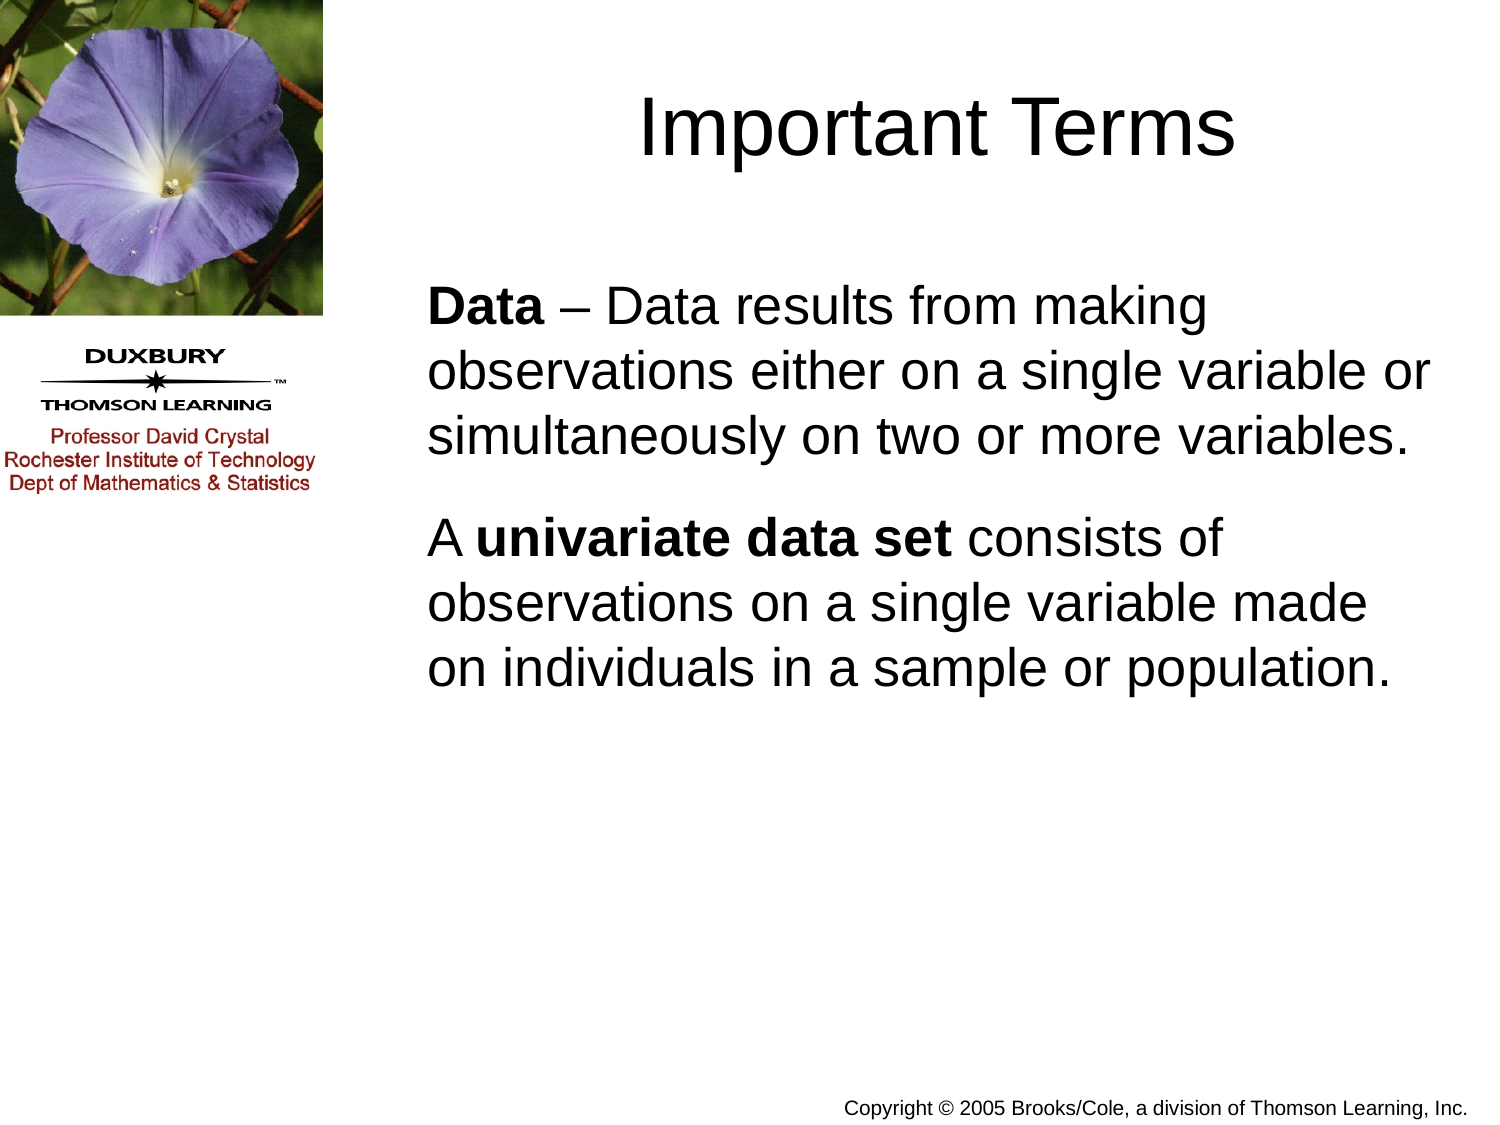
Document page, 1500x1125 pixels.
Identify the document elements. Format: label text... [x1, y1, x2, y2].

picture [0, 0, 323, 499]
list Data – Data results from making observations either on a single variable or simultaneously on two or more variables. A univariate data set consists of observations on a single variable made on individuals in a sample or population. [412, 262, 1451, 993]
title Important Terms [424, 24, 1451, 221]
